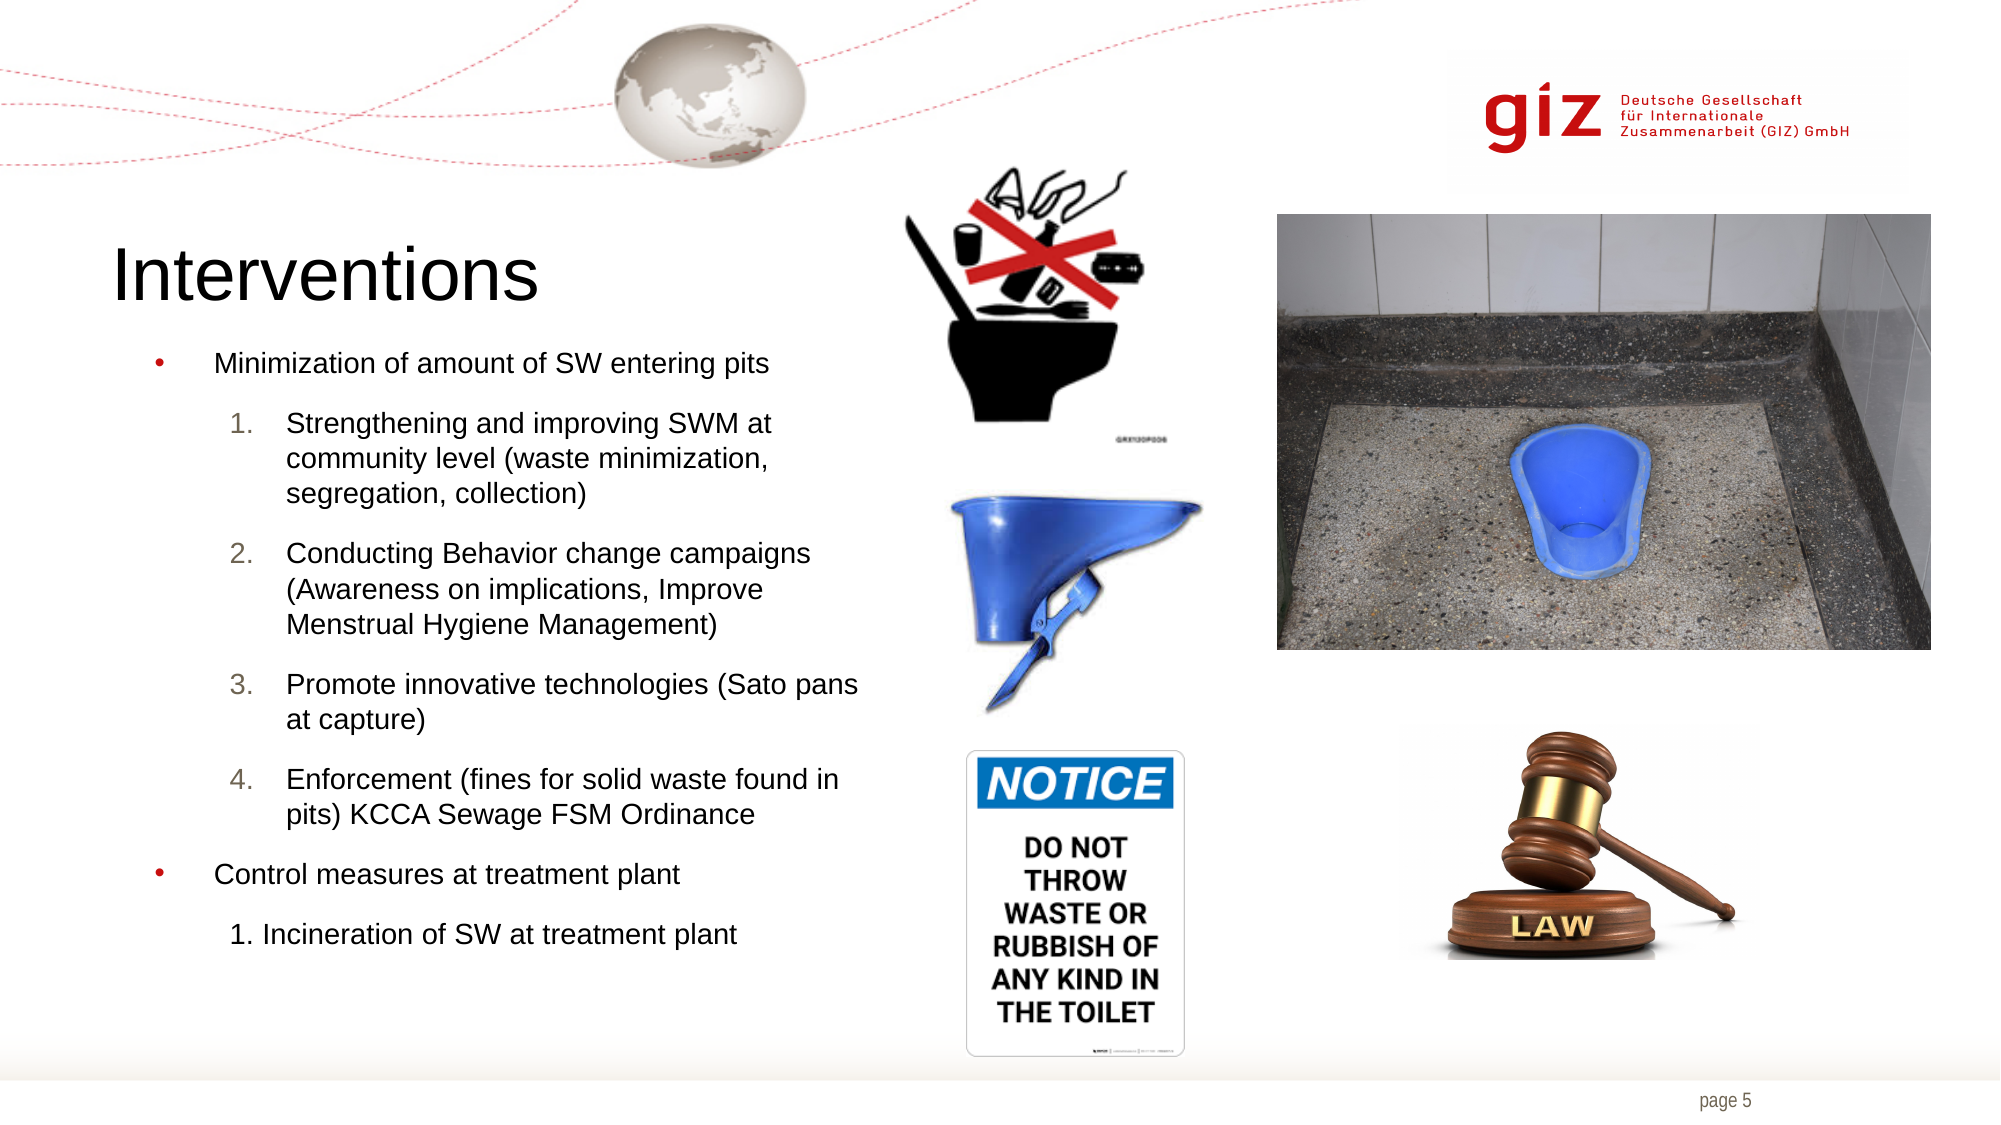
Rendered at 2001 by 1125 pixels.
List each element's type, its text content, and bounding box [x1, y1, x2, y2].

picture [0, 0, 2000, 1081]
title Interventions [95, 184, 689, 324]
list Minimization of amount of SW entering pits Strengthening and improving SWM at community level (waste minimization, segregation, collection) Conducting Behavior change campaigns (Awareness on implications, Improve Menstrual Hygiene Management) Promote innovative technologies (Sato pans at capture) Enforcement (fines for solid waste found in pits) KCCA Sewage FSM Ordinance Control measures at treatment plant 1. Incineration of SW at treatment plant [139, 336, 881, 999]
picture [1447, 49, 1909, 194]
picture [1277, 213, 1931, 650]
